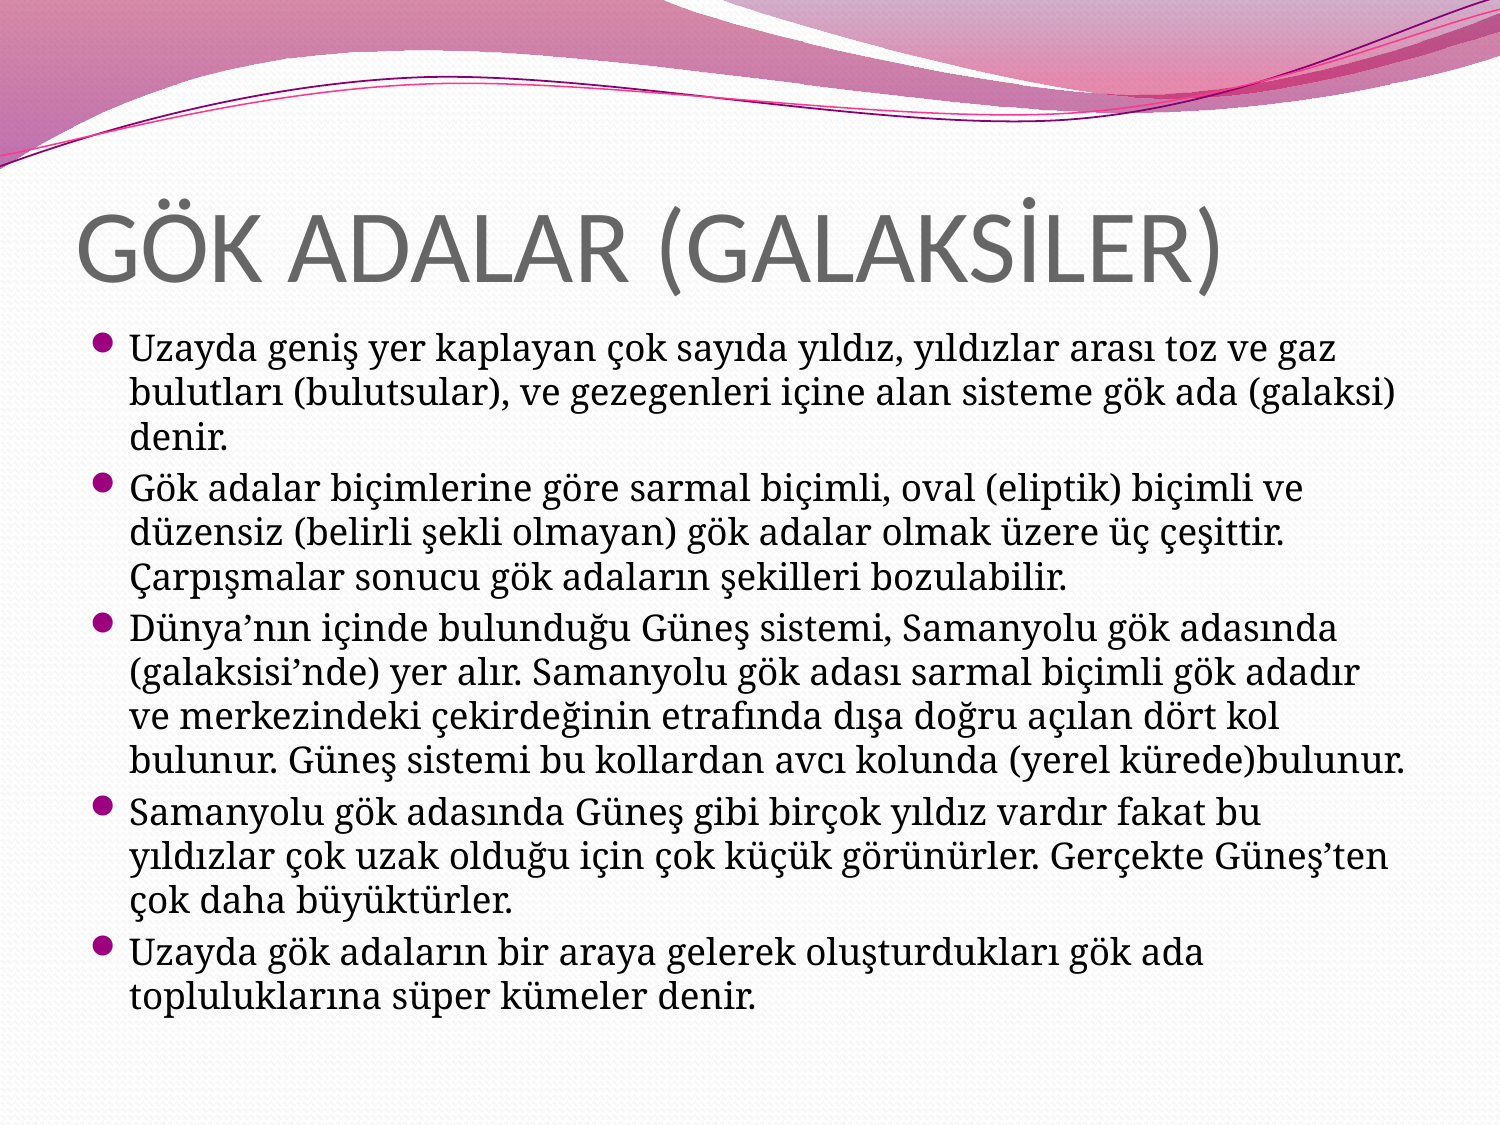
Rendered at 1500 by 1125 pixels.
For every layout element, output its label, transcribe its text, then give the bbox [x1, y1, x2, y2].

list Uzayda geniş yer kaplayan çok sayıda yıldız, yıldızlar arası toz ve gaz bulutları (bulutsular), ve gezegenleri içine alan sisteme gök ada (galaksi) denir. Gök adalar biçimlerine göre sarmal biçimli, oval (eliptik) biçimli ve düzensiz (belirli şekli olmayan) gök adalar olmak üzere üç çeşittir. Çarpışmalar sonucu gök adaların şekilleri bozulabilir. Dünya’nın içinde bulunduğu Güneş sistemi, Samanyolu gök adasında (galaksisi’nde) yer alır. Samanyolu gök adası sarmal biçimli gök adadır ve merkezindeki çekirdeğinin etrafında dışa doğru açılan dört kol bulunur. Güneş sistemi bu kollardan avcı kolunda (yerel kürede)bulunur. Samanyolu gök adasında Güneş gibi birçok yıldız vardır fakat bu yıldızlar çok uzak olduğu için çok küçük görünürler. Gerçekte Güneş’ten çok daha büyüktürler. Uzayda gök adaların bir araya gelerek oluşturdukları gök ada topluluklarına süper kümeler denir. [75, 317, 1425, 1038]
title GÖK ADALAR (GALAKSİLER) [75, 115, 1425, 303]
